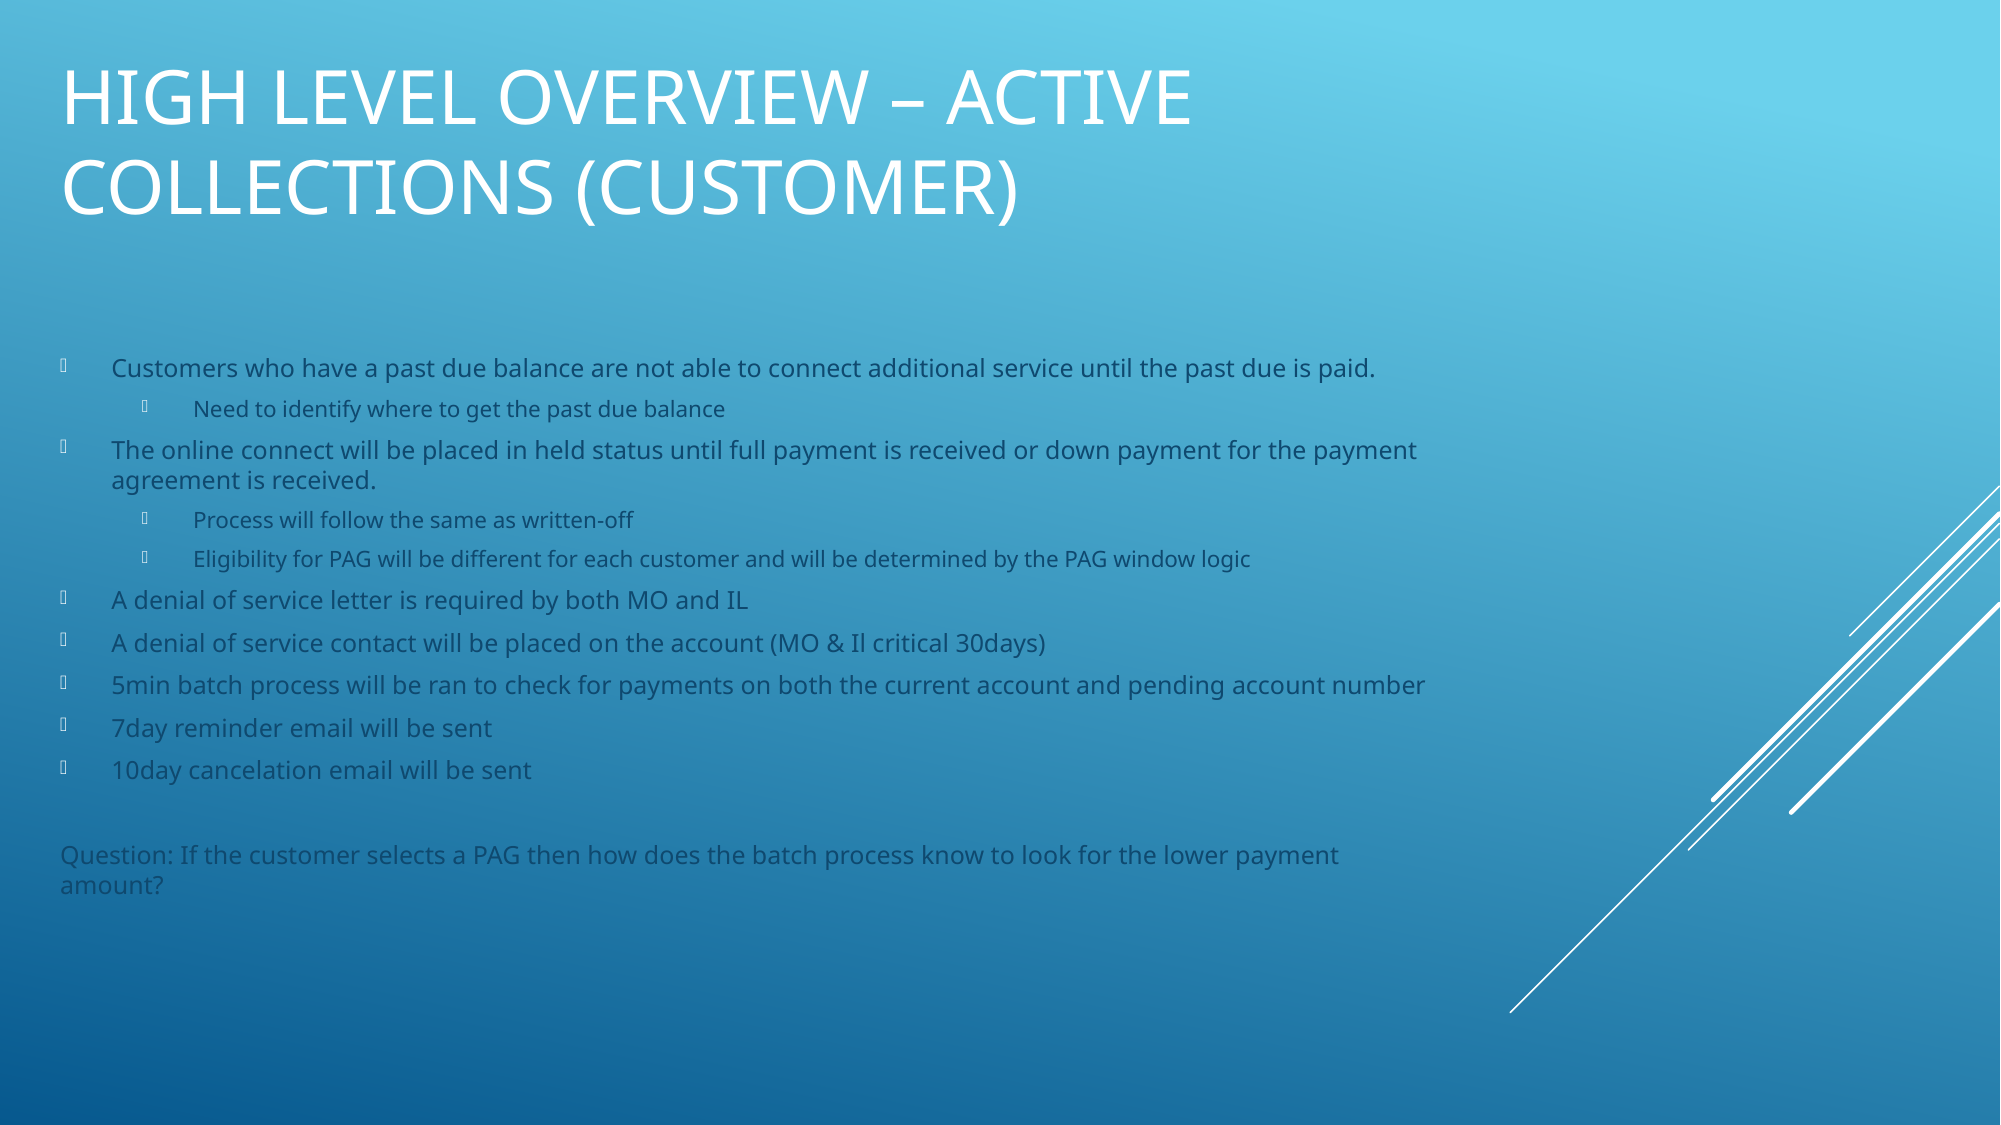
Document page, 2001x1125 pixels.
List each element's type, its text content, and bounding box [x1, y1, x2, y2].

title High Level Overview – Active Collections (customer) [45, 16, 1446, 264]
list Customers who have a past due balance are not able to connect additional service until the past due is paid. Need to identify where to get the past due balance The online connect will be placed in held status until full payment is received or down payment for the payment agreement is received. Process will follow the same as written-off Eligibility for PAG will be different for each customer and will be determined by the PAG window logic A denial of service letter is required by both MO and IL A denial of service contact will be placed on the account (MO & Il critical 30days) 5min batch process will be ran to check for payments on both the current account and pending account number 7day reminder email will be sent 10day cancelation email will be sent Question: If the customer selects a PAG then how does the batch process know to look for the lower payment amount? [45, 345, 1446, 939]
